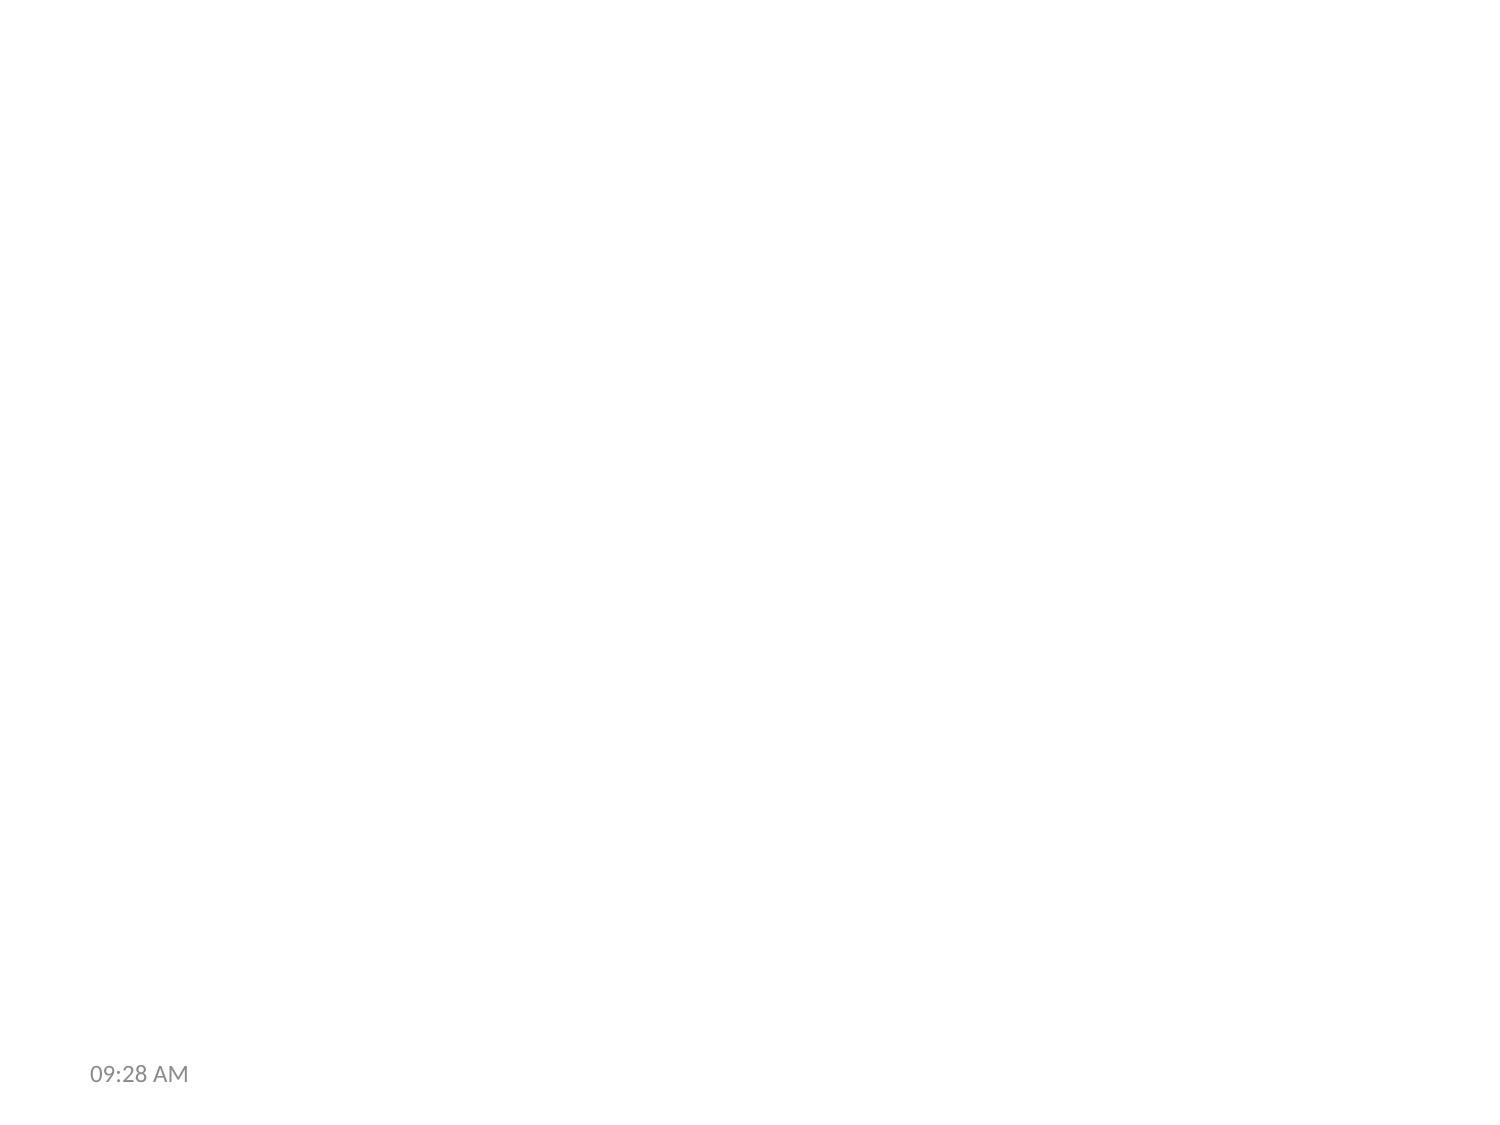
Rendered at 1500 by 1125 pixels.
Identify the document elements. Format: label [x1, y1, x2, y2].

slide_number [75, 1042, 425, 1103]
